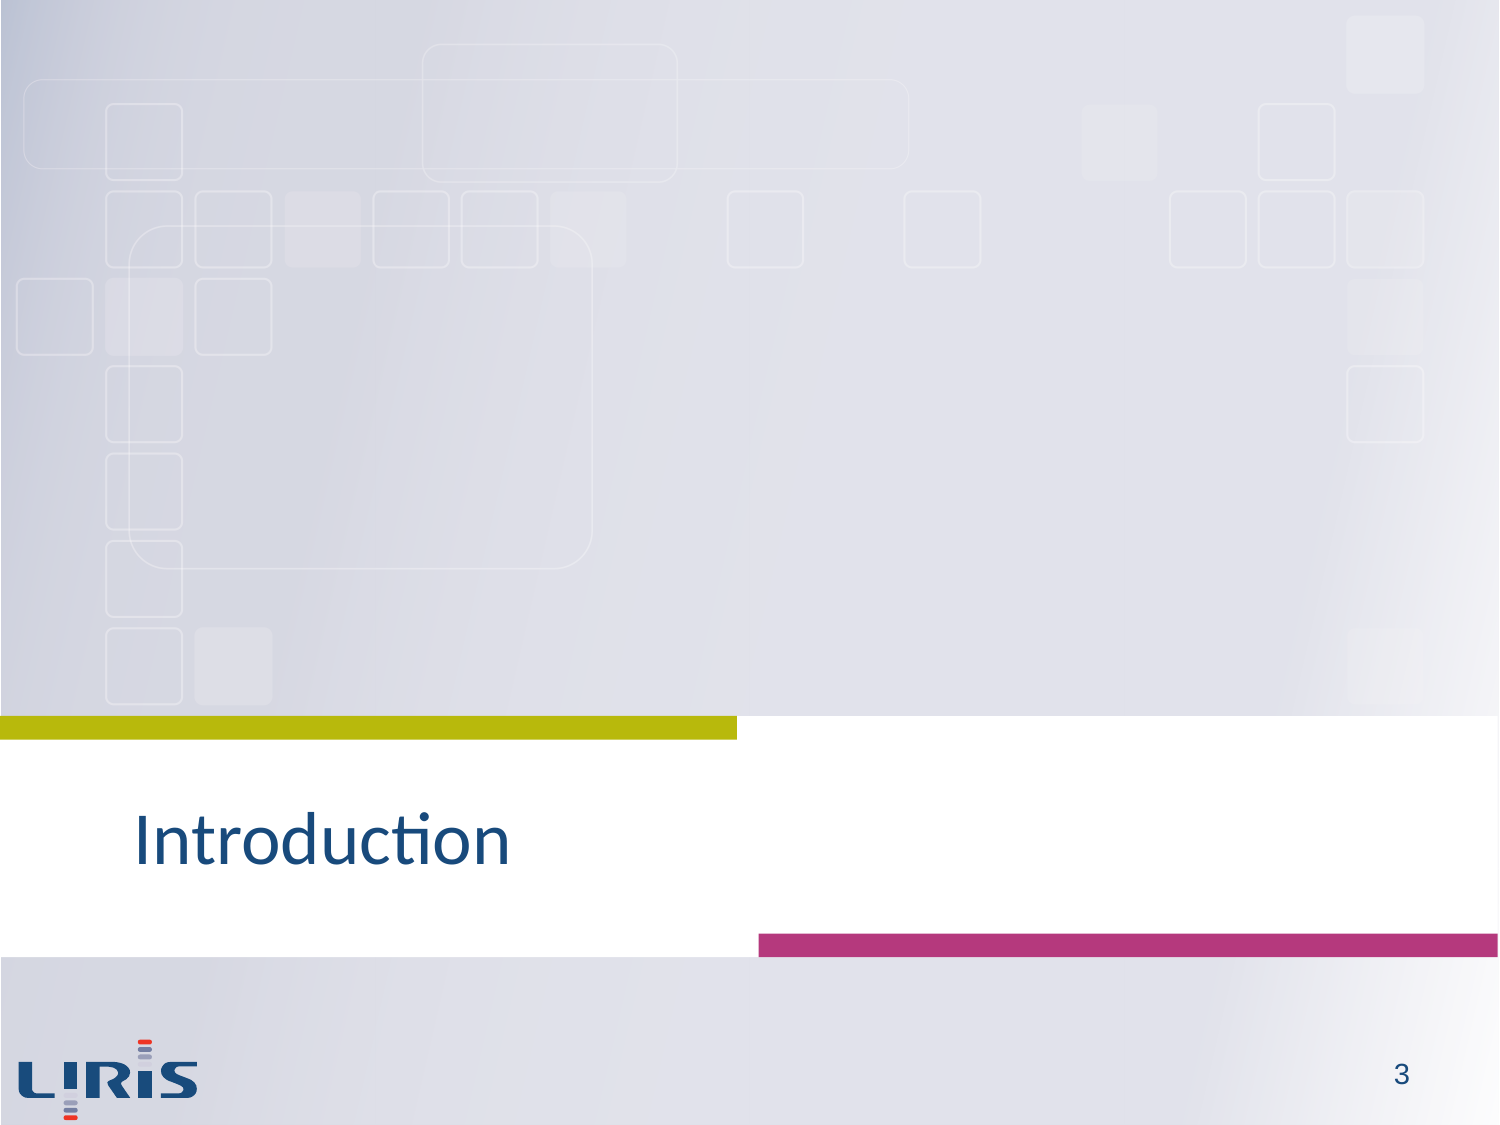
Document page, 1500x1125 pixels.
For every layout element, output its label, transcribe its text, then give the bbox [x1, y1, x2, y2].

title Introduction [118, 722, 1394, 947]
picture [1, 0, 1499, 1125]
slide_number 3 [1230, 1042, 1425, 1103]
